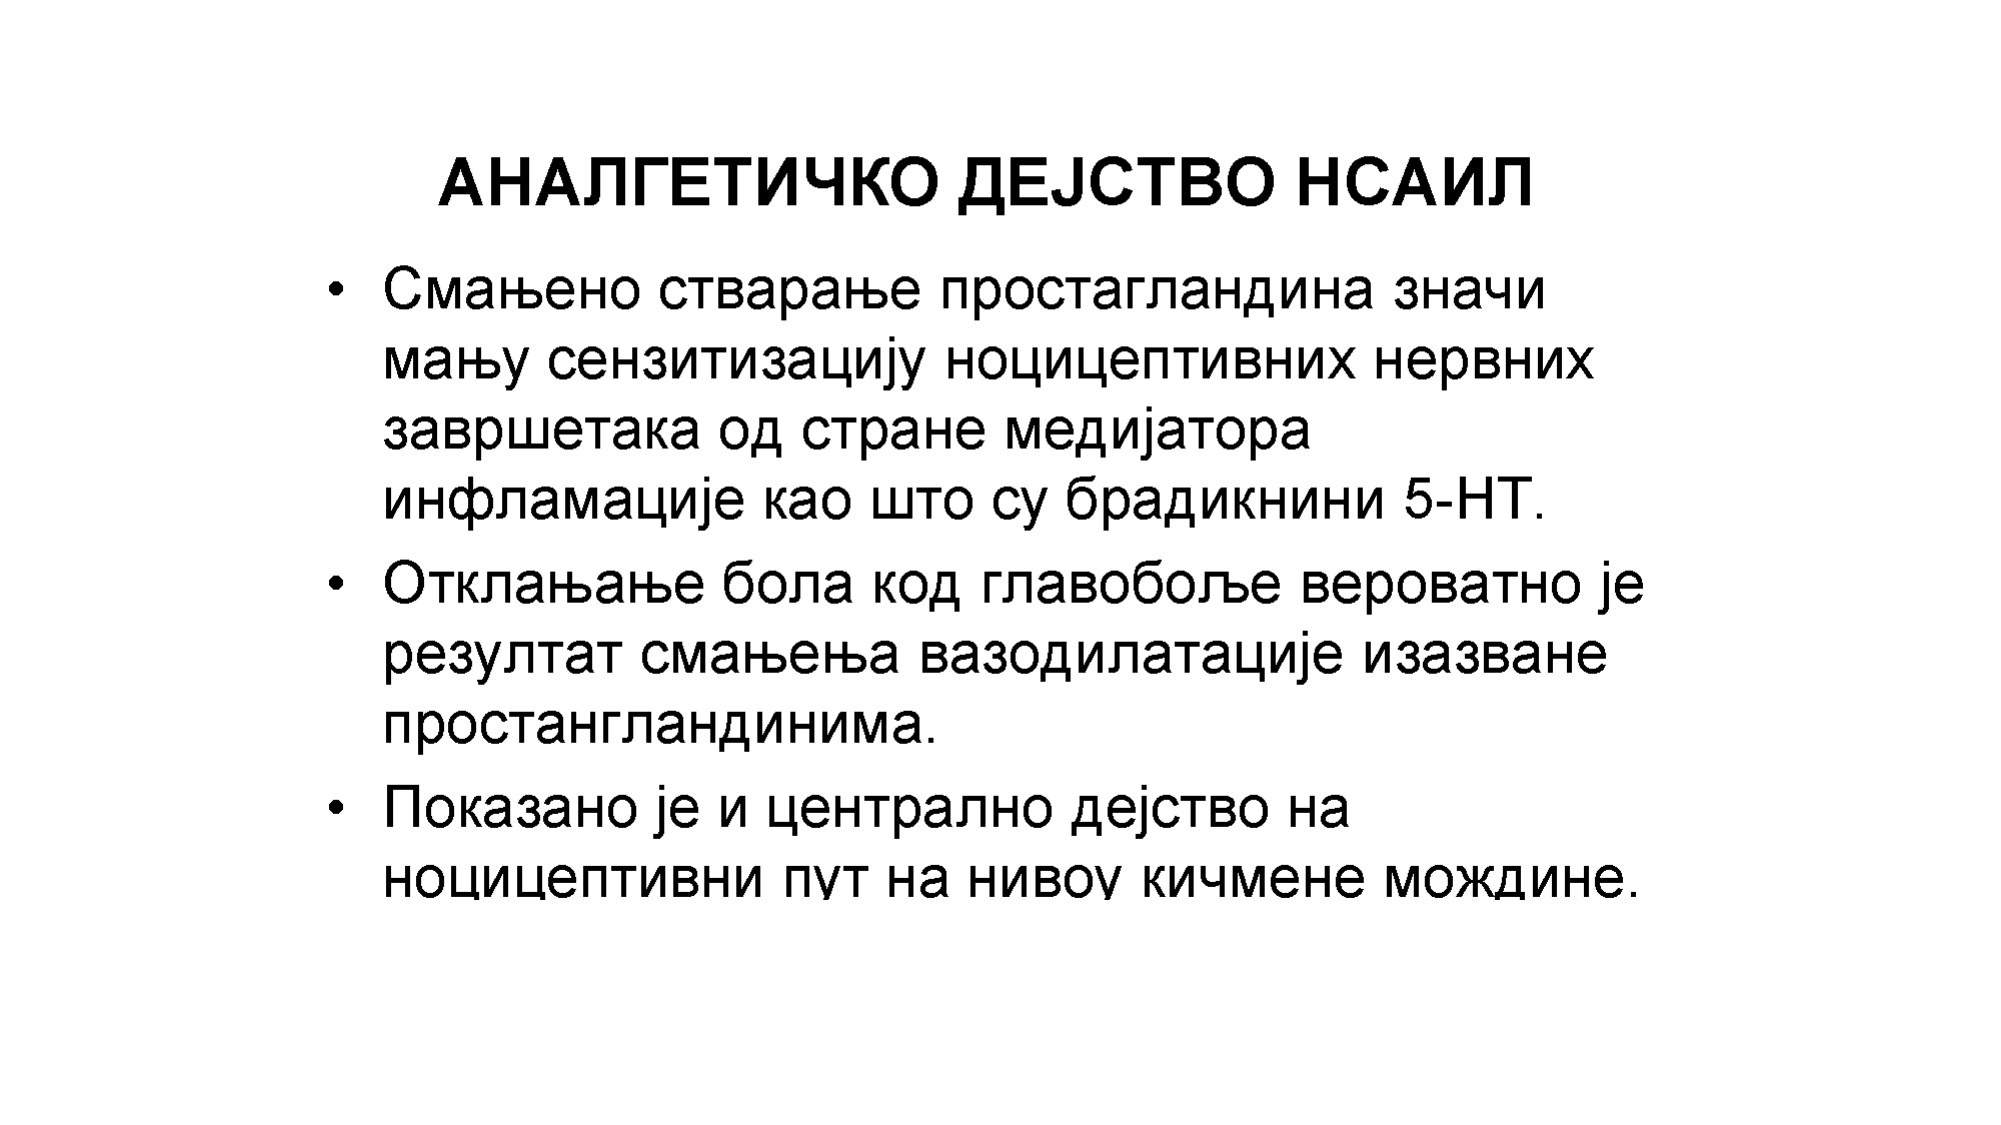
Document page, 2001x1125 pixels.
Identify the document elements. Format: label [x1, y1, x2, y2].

picture [236, 124, 1737, 900]
